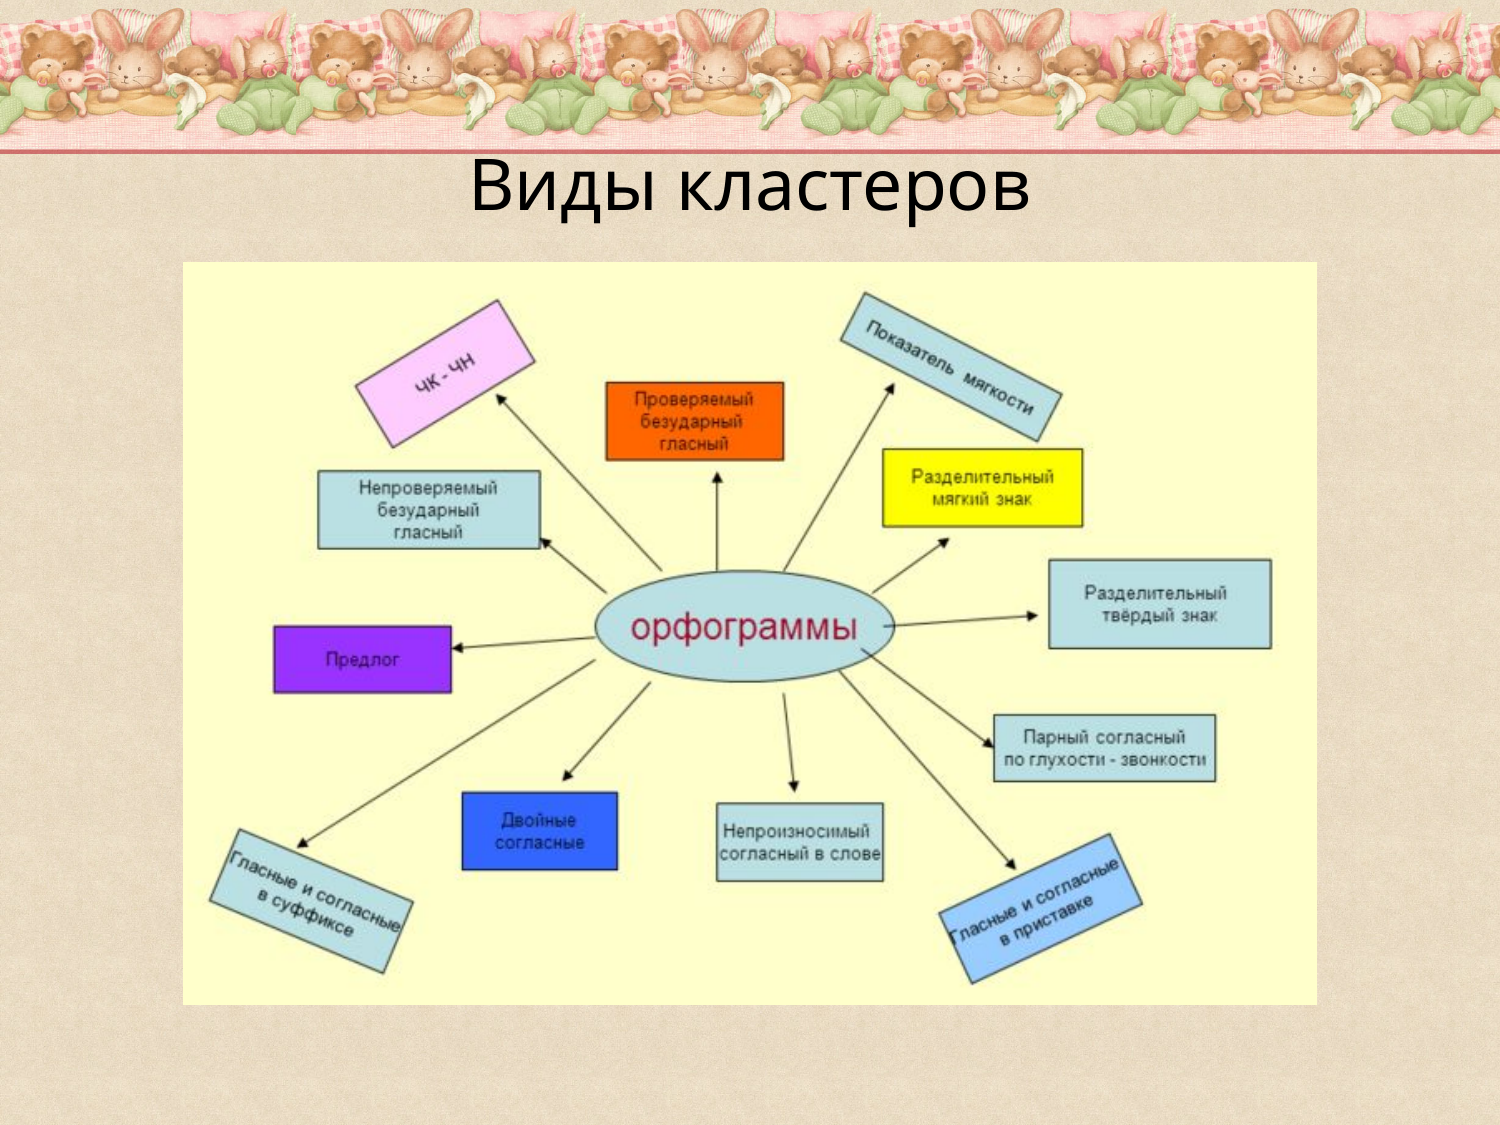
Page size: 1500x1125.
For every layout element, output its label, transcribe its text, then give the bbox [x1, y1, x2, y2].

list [182, 262, 1318, 1006]
title Виды кластеров [75, 45, 1425, 233]
picture [0, 0, 1500, 1125]
